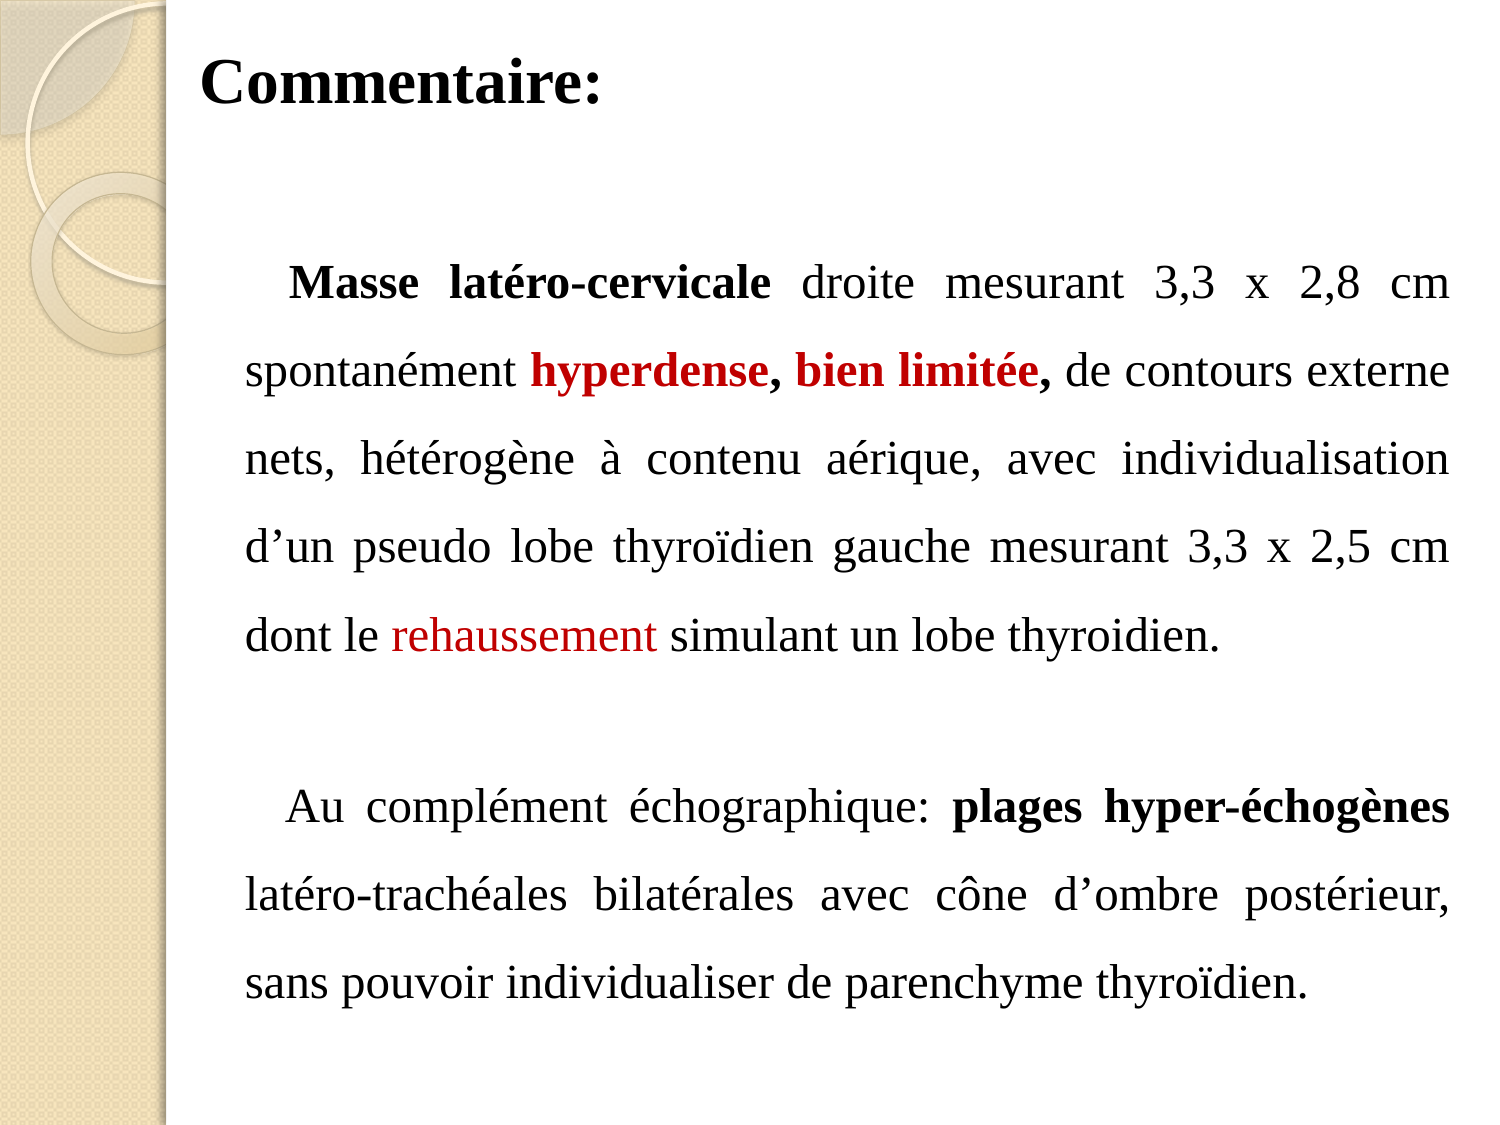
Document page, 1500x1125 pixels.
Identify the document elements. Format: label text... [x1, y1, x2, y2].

list Commentaire: Masse latéro-cervicale droite mesurant 3,3 x 2,8 cm spontanément hyperdense, bien limitée, de contours externe nets, hétérogène à contenu aérique, avec individualisation d’un pseudo lobe thyroïdien gauche mesurant 3,3 x 2,5 cm dont le rehaussement simulant un lobe thyroidien. Au complément échographique: plages hyper-échogènes latéro-trachéales bilatérales avec cône d’ombre postérieur, sans pouvoir individualiser de parenchyme thyroïdien. [171, 30, 1466, 1094]
